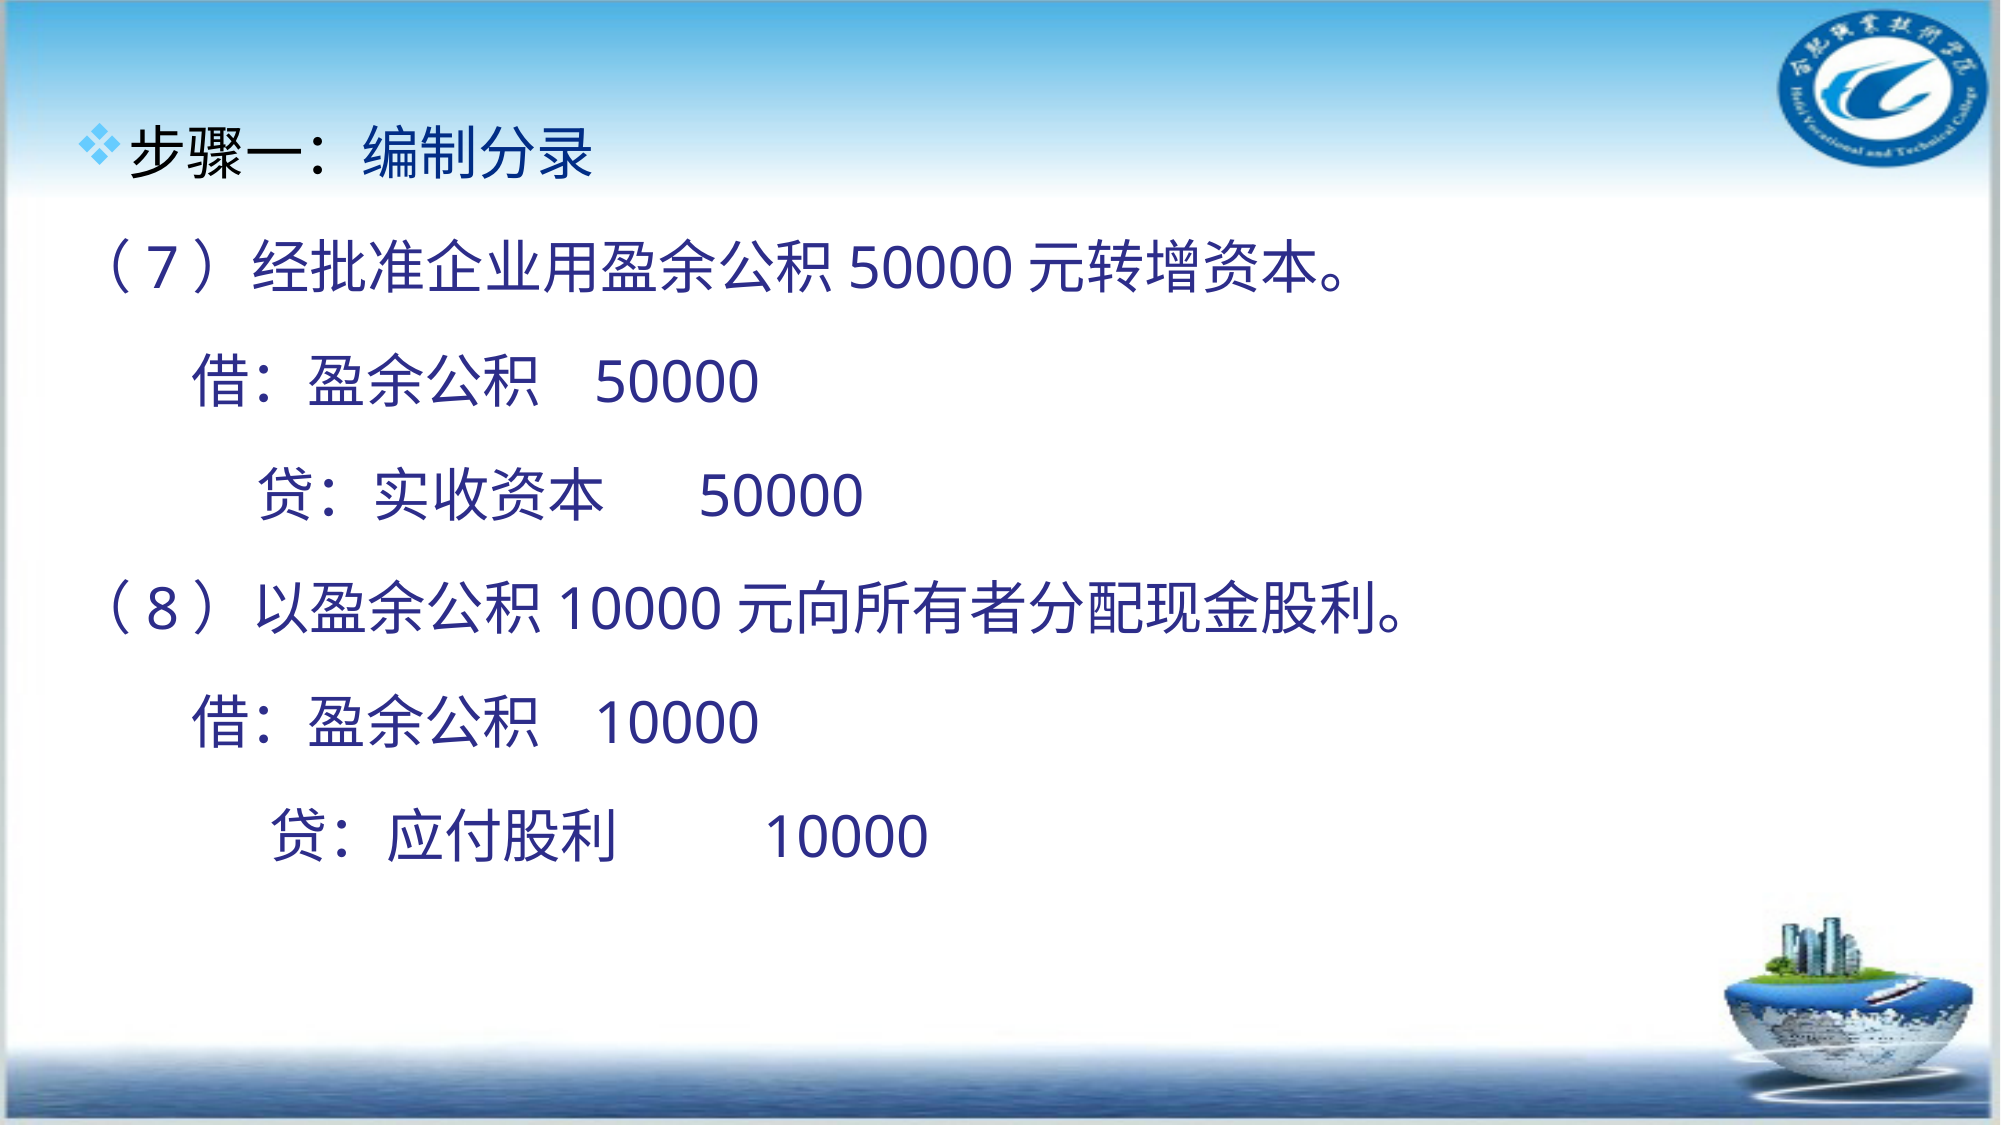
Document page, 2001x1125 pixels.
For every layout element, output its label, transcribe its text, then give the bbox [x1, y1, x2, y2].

picture [0, 0, 2001, 1125]
slide_number [1433, 1024, 1900, 1103]
list 步骤一：编制分录 （7）经批准企业用盈余公积50000元转增资本。 借：盈余公积 50000 贷：实收资本 50000 （8）以盈余公积10000元向所有者分配现金股利。 借：盈余公积 10000 贷：应付股利 10000 [58, 74, 1984, 1004]
